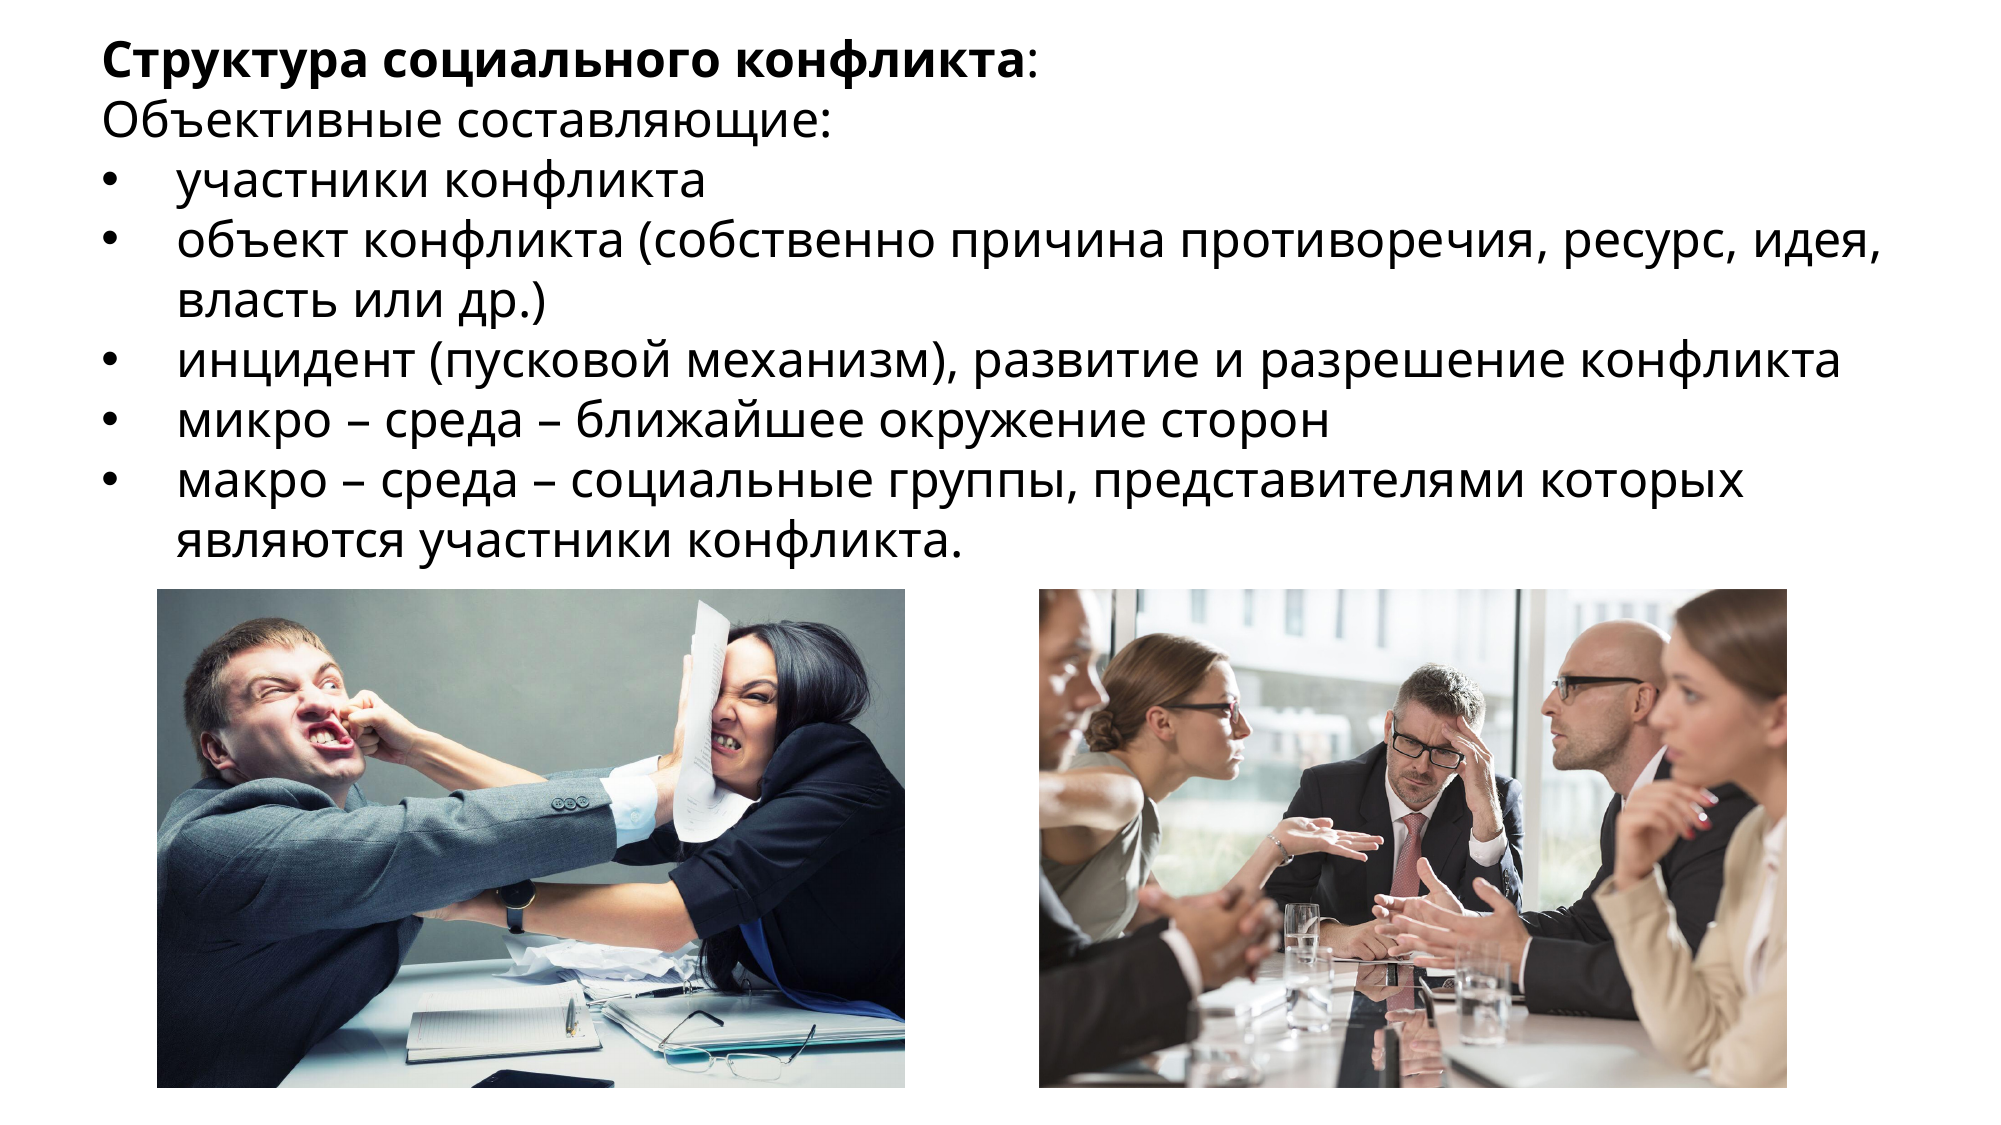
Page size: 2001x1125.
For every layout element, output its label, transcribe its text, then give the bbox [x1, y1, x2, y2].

picture [156, 589, 905, 1088]
text_box Структура социального конфликта: Объективные составляющие: участники конфликта объект конфликта (собственно причина противоречия, ресурс, идея, власть или др.) инцидент (пусковой механизм), развитие и разрешение конфликта микро – среда – ближайшее окружение сторон макро – среда – социальные группы, представителями которых являются участники конфликта. [86, 20, 1914, 576]
picture [1038, 589, 1787, 1088]
